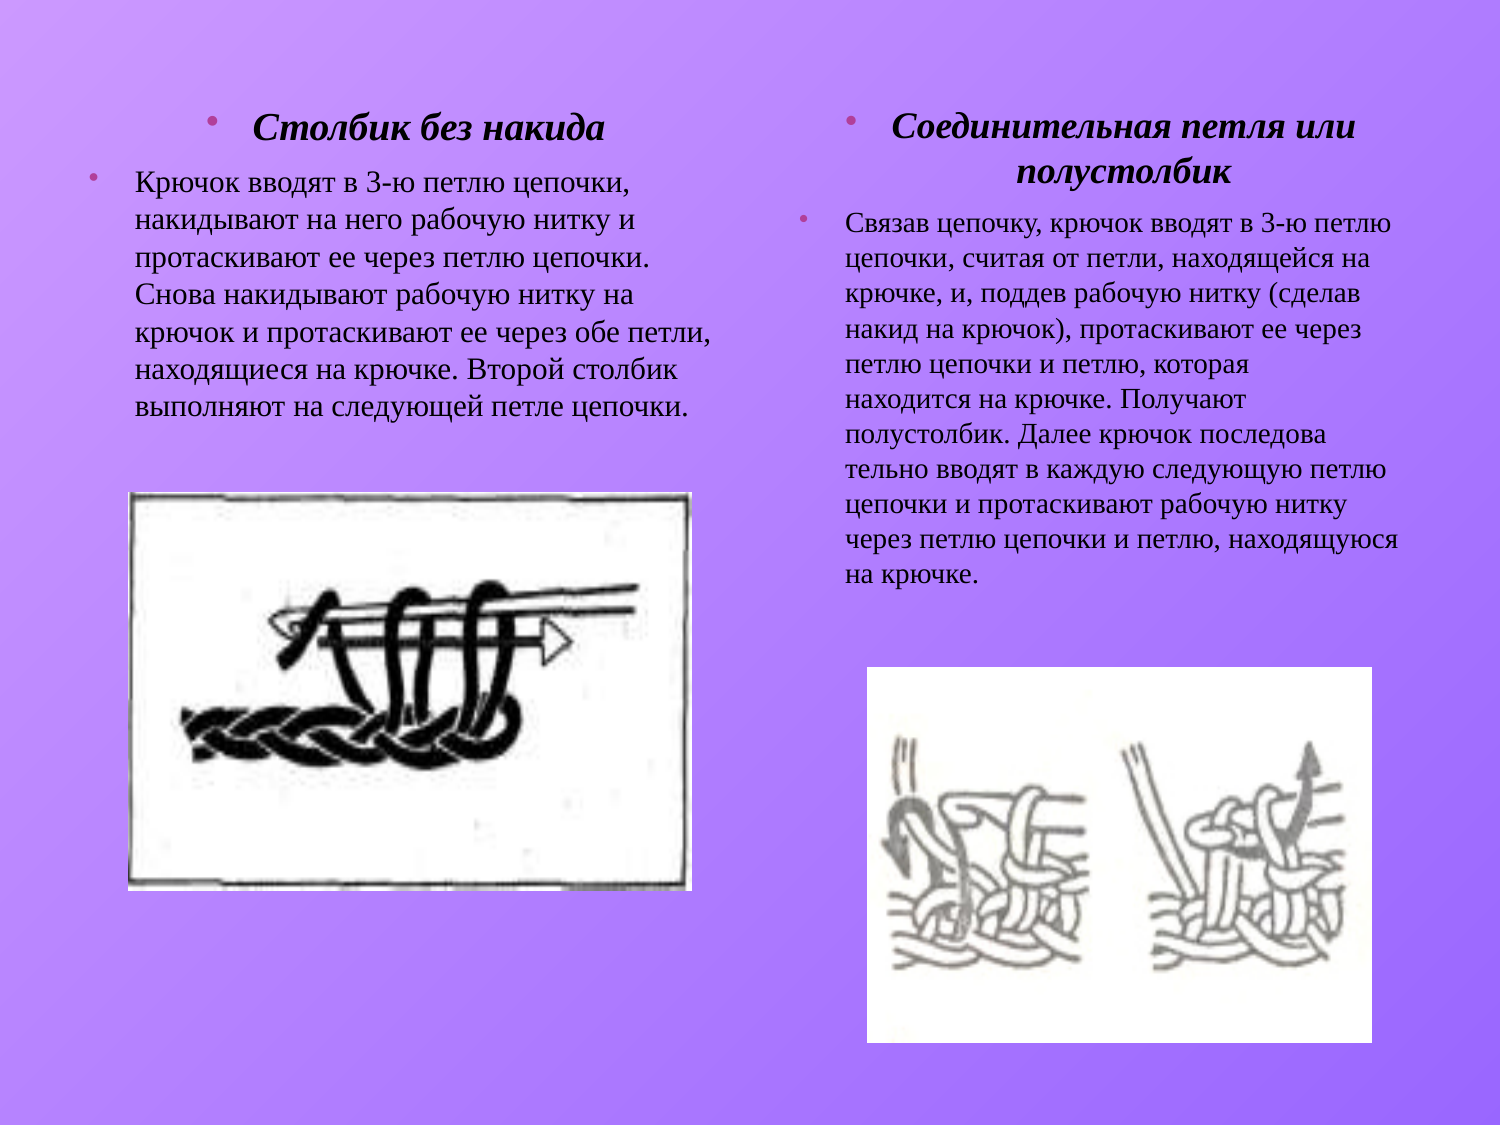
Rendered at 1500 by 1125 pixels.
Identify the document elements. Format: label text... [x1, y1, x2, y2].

list Столбик без накида Крючок вводят в 3-ю петлю цепочки, накидывают на него рабочую нитку и протаскивают ее через петлю цепочки. Снова накидывают рабочую нитку на крючок и протаскивают ее через обе петли, находящиеся на крючке. Второй столбик выполняют на следующей петле цепочки. [75, 93, 739, 1005]
picture [128, 491, 692, 891]
list Соединительная петля или полустолбик Связав цепочку, крючок вводят в 3-ю петлю цепочки, считая от петли, нахо­дящейся на крючке, и, поддев рабочую нитку (сделав накид на крючок), протаскивают ее через петлю цепочки и петлю, которая находится на крючке. Получают полустолбик. Далее крючок последова­тельно вводят в каждую следующую петлю цепочки и прота­скивают рабочую нитку через петлю цепочки и петлю, находя­щуюся на крючке. [785, 93, 1418, 1005]
picture [866, 667, 1372, 1044]
